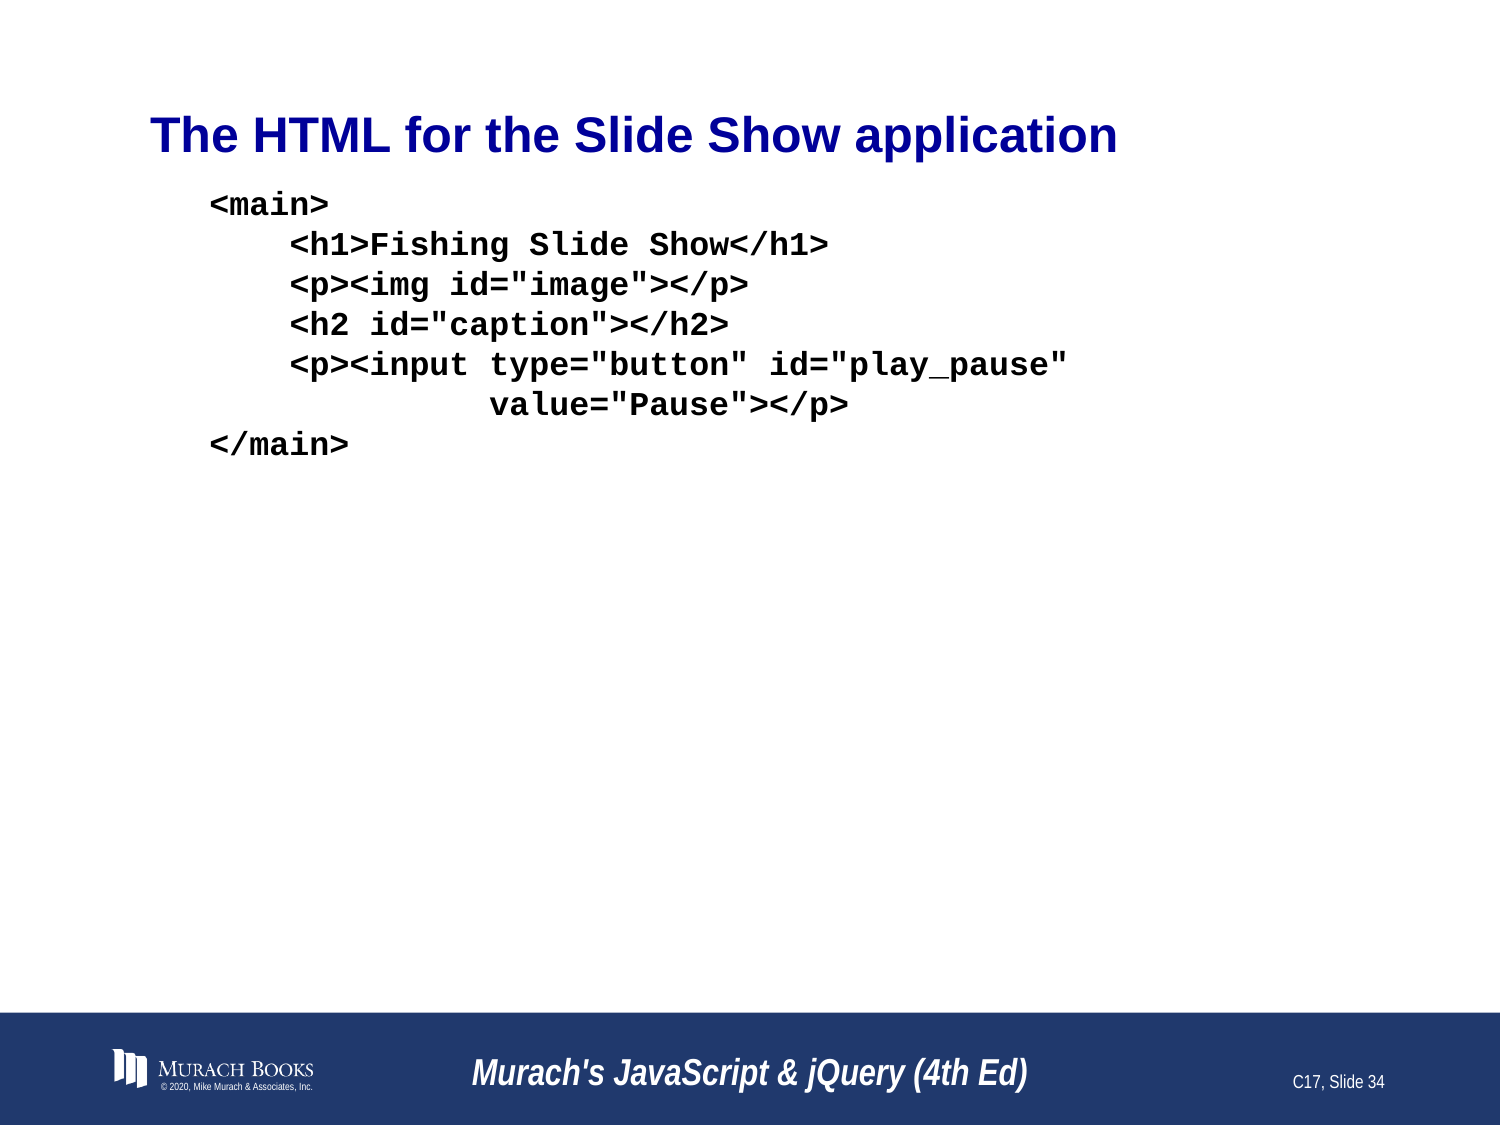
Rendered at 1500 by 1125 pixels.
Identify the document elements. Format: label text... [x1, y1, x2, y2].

footer © 2020, Mike Murach & Associates, Inc. [12, 1025, 463, 1100]
title The HTML for the Slide Show application [150, 102, 1350, 164]
slide_number Murach's JavaScript & jQuery (4th Ed) [463, 1025, 1050, 1100]
slide_number C17, Slide 34 [1087, 1025, 1400, 1100]
list <main> <h1>Fishing Slide Show</h1> <p><img id="image"></p> <h2 id="caption"></h2> <p><input type="button" id="play_pause" value="Pause"></p> </main> [137, 174, 1350, 975]
